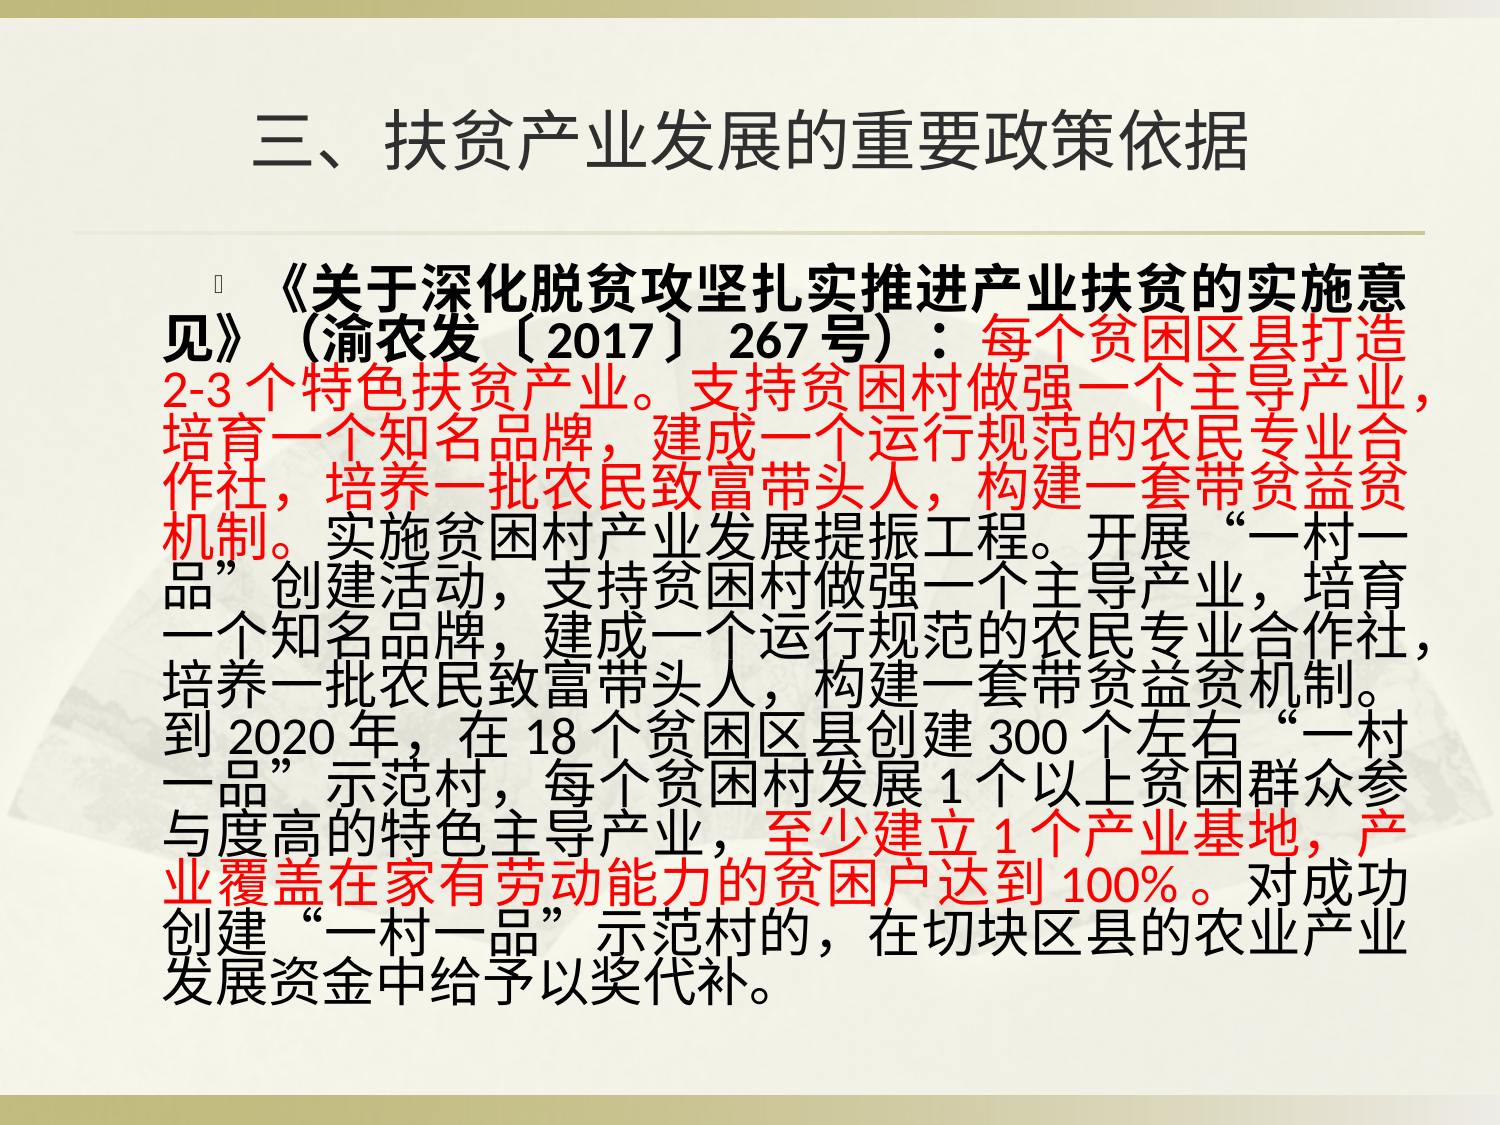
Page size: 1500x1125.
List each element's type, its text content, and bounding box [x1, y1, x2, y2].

title 三、扶贫产业发展的重要政策依据 [75, 45, 1425, 233]
list 《关于深化脱贫攻坚扎实推进产业扶贫的实施意见》（渝农发〔2017〕267号）：每个贫困区县打造2-3个特色扶贫产业。支持贫困村做强一个主导产业，培育一个知名品牌，建成一个运行规范的农民专业合作社，培养一批农民致富带头人，构建一套带贫益贫机制。实施贫困村产业发展提振工程。开展“一村一品”创建活动，支持贫困村做强一个主导产业，培育一个知名品牌，建成一个运行规范的农民专业合作社，培养一批农民致富带头人，构建一套带贫益贫机制。到2020年，在18个贫困区县创建300个左右“一村一品”示范村，每个贫困村发展1个以上贫困群众参与度高的特色主导产业，至少建立1个产业基地，产业覆盖在家有劳动能力的贫困户达到100%。对成功创建“一村一品”示范村的，在切块区县的农业产业发展资金中给予以奖代补。 [75, 262, 1425, 1032]
